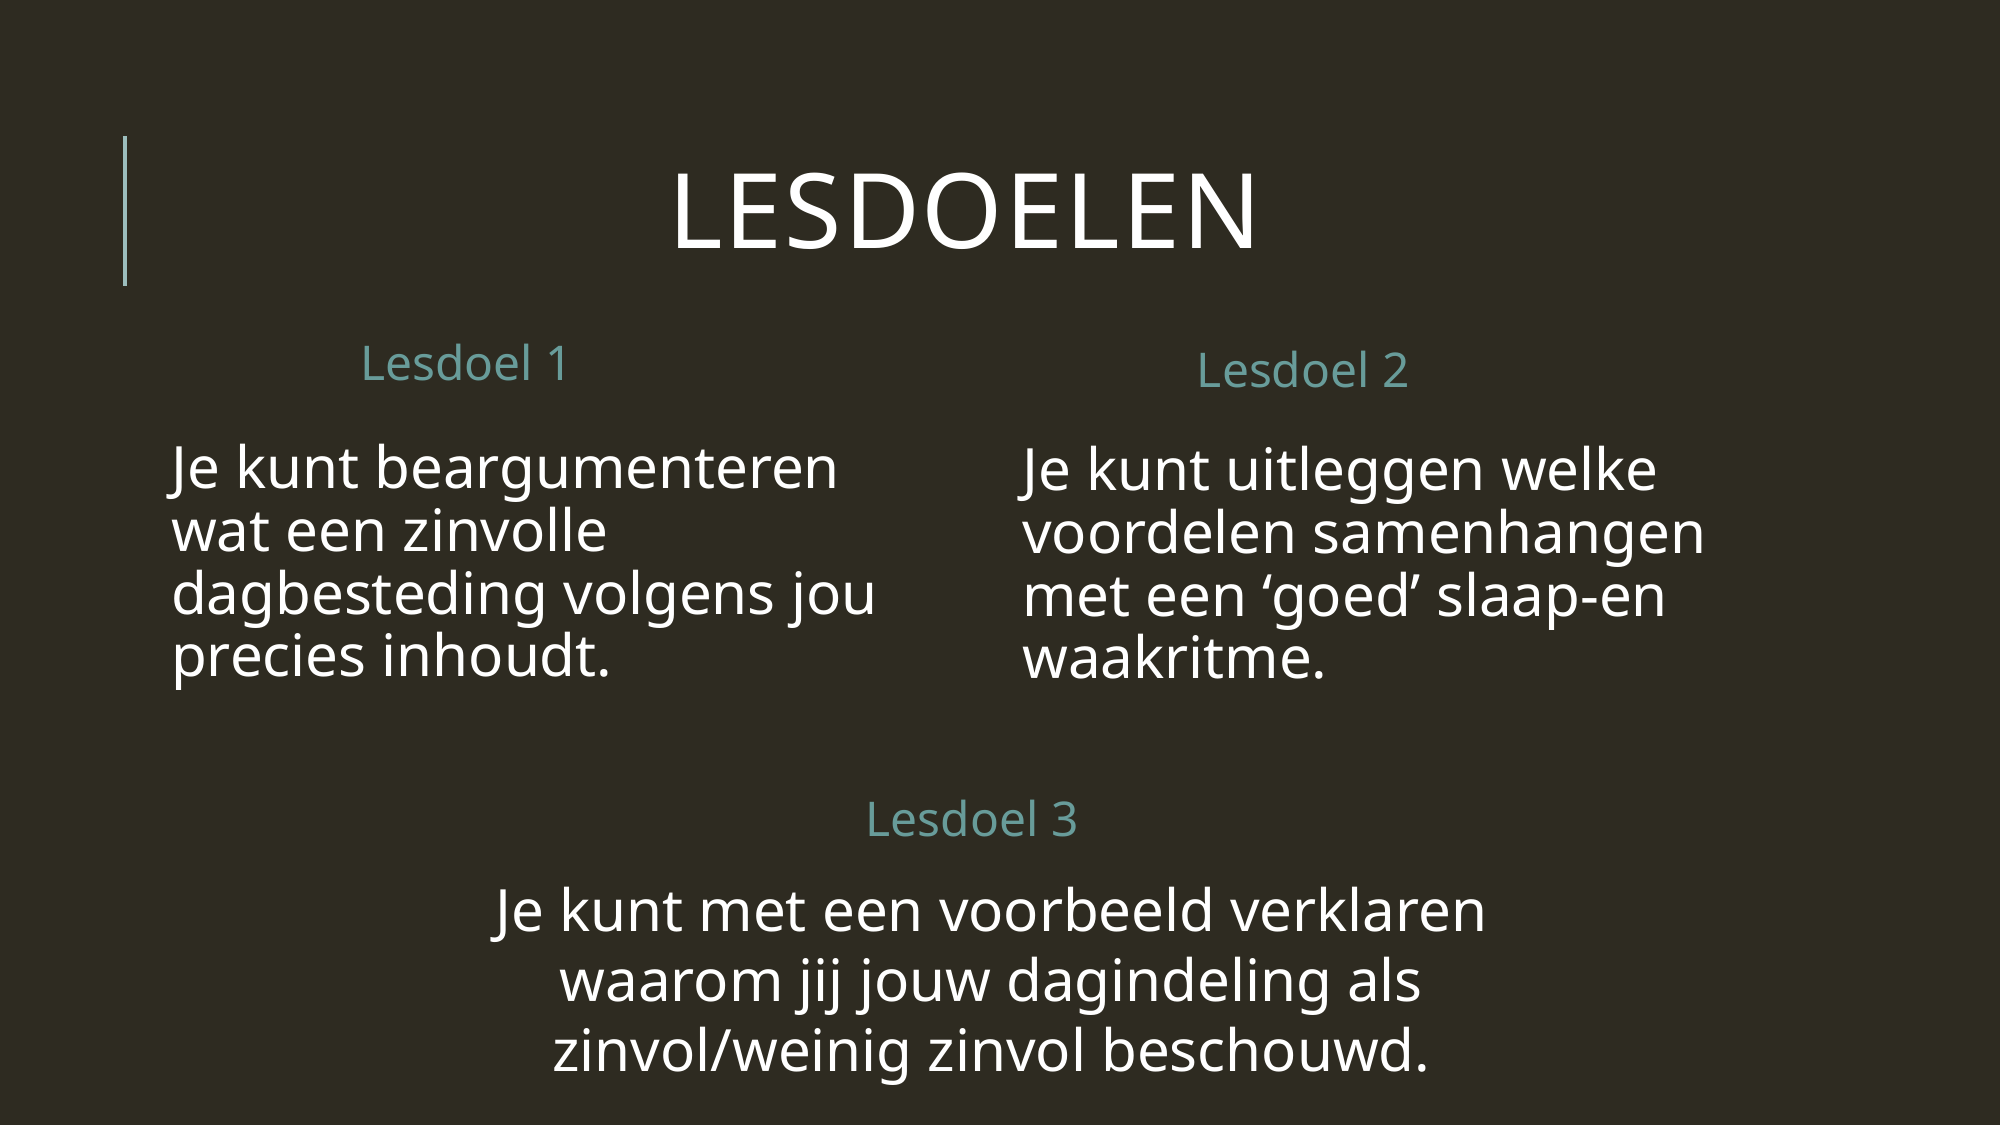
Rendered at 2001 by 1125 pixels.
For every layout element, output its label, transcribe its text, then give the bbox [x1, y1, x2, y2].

list Lesdoel 2 [1174, 304, 1955, 440]
text_box Lesdoel 3 [843, 753, 1624, 889]
list Je kunt uitleggen welke voordelen samenhangen met een ‘goed’ slaap-en waakritme. [999, 432, 1780, 981]
list Je kunt beargumenteren wat een zinvolle dagbesteding volgens jou precies inhoudt. [148, 430, 929, 979]
title Lesdoelen [168, 96, 1763, 342]
text_box Je kunt met een voorbeeld verklaren waarom jij jouw dagindeling als zinvol/weinig zinvol beschouwd. [402, 865, 1581, 1125]
list Lesdoel 1 [337, 297, 1118, 433]
